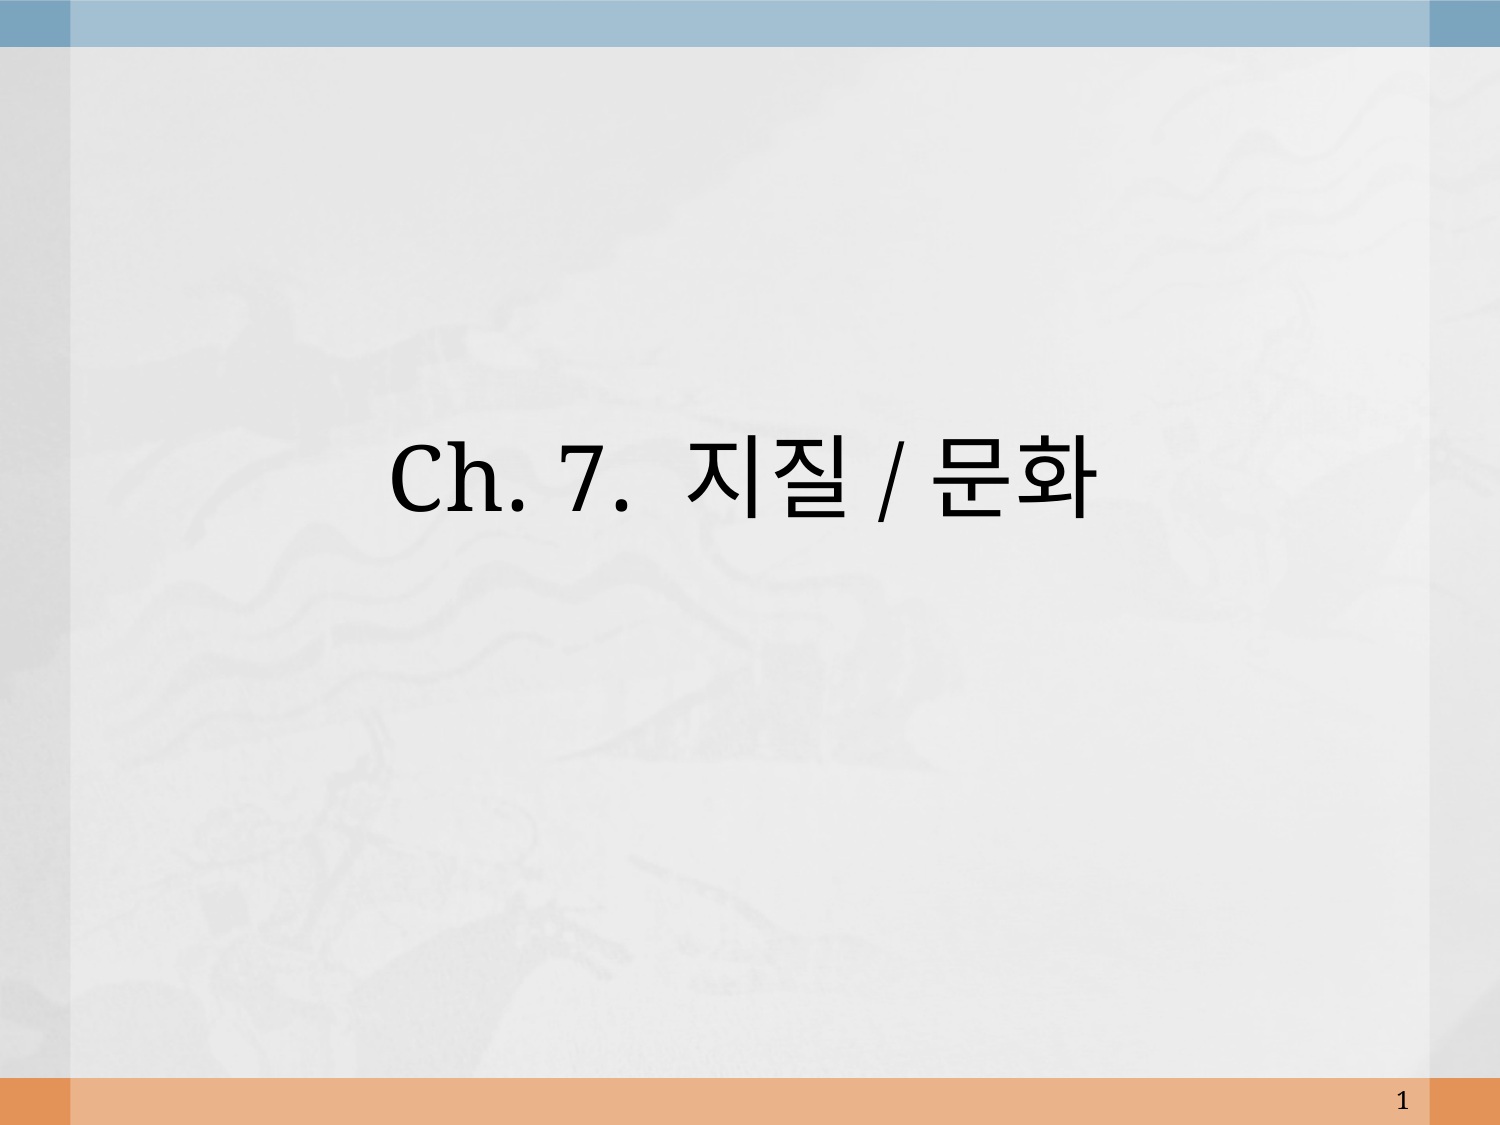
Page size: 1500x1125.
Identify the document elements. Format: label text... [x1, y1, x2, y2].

slide_number 1 [1074, 1078, 1425, 1125]
title Ch. 7. 지질/문화 [117, 351, 1372, 598]
